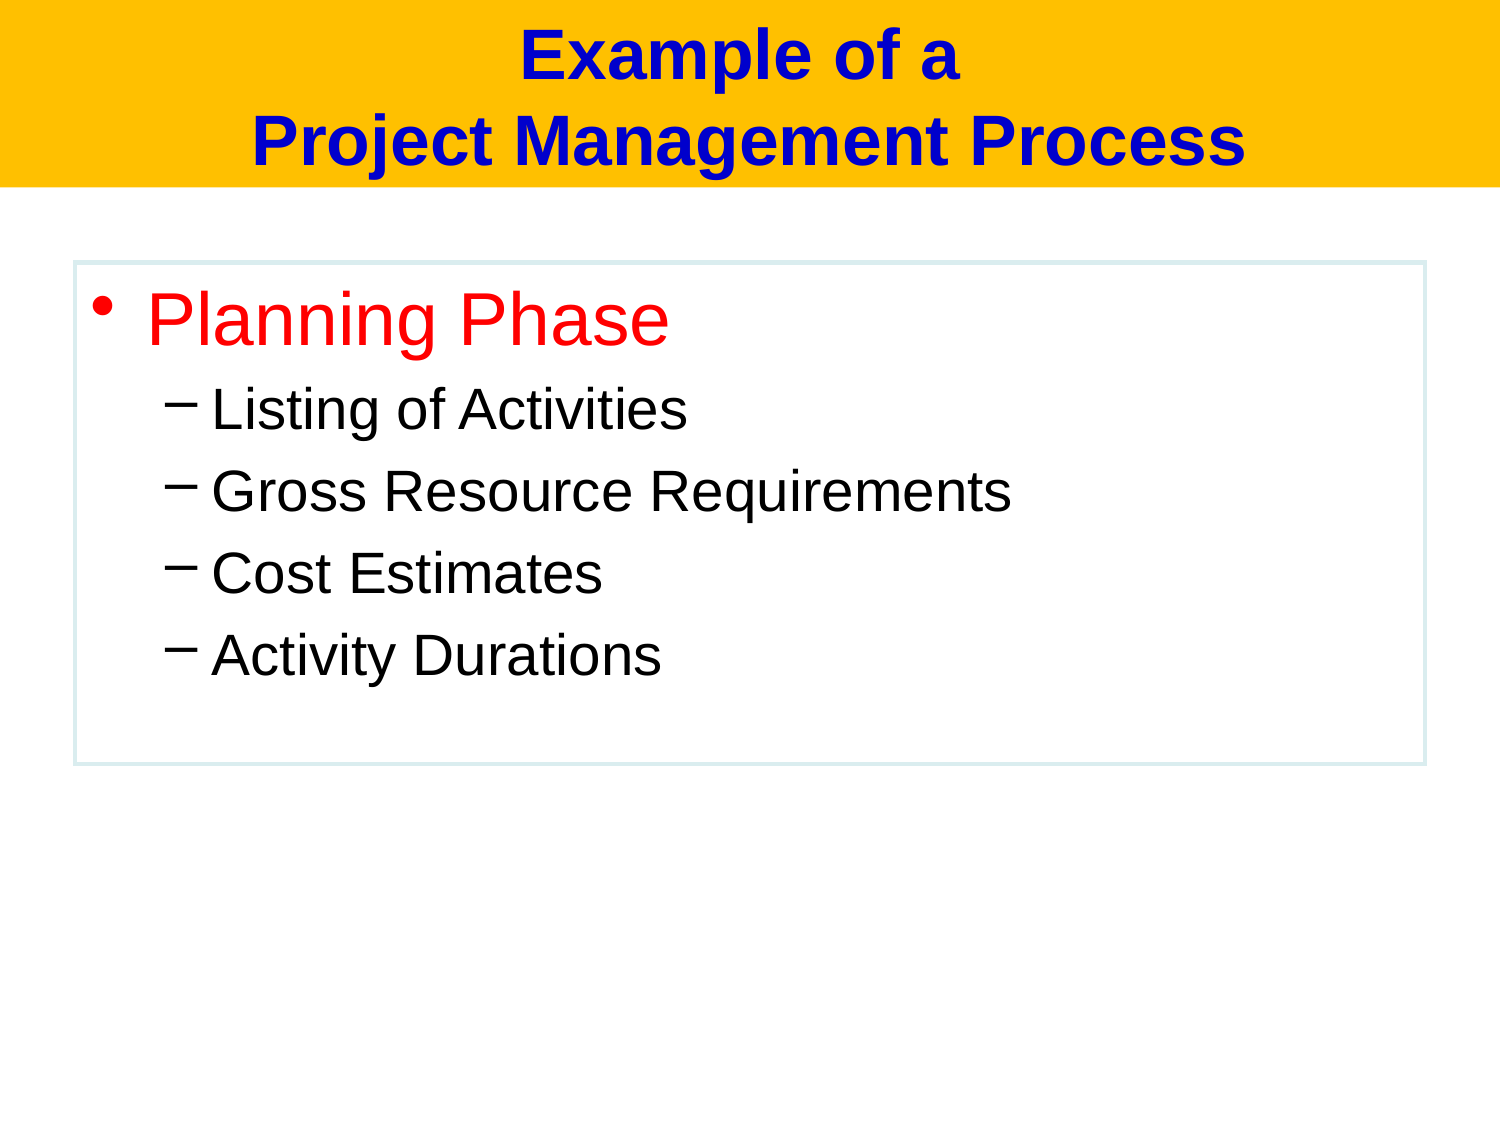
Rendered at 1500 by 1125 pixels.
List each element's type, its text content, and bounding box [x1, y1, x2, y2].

title Example of a Project Management Process [0, 0, 1500, 188]
list Planning Phase Listing of Activities Gross Resource Requirements Cost Estimates Activity Durations [73, 260, 1427, 766]
